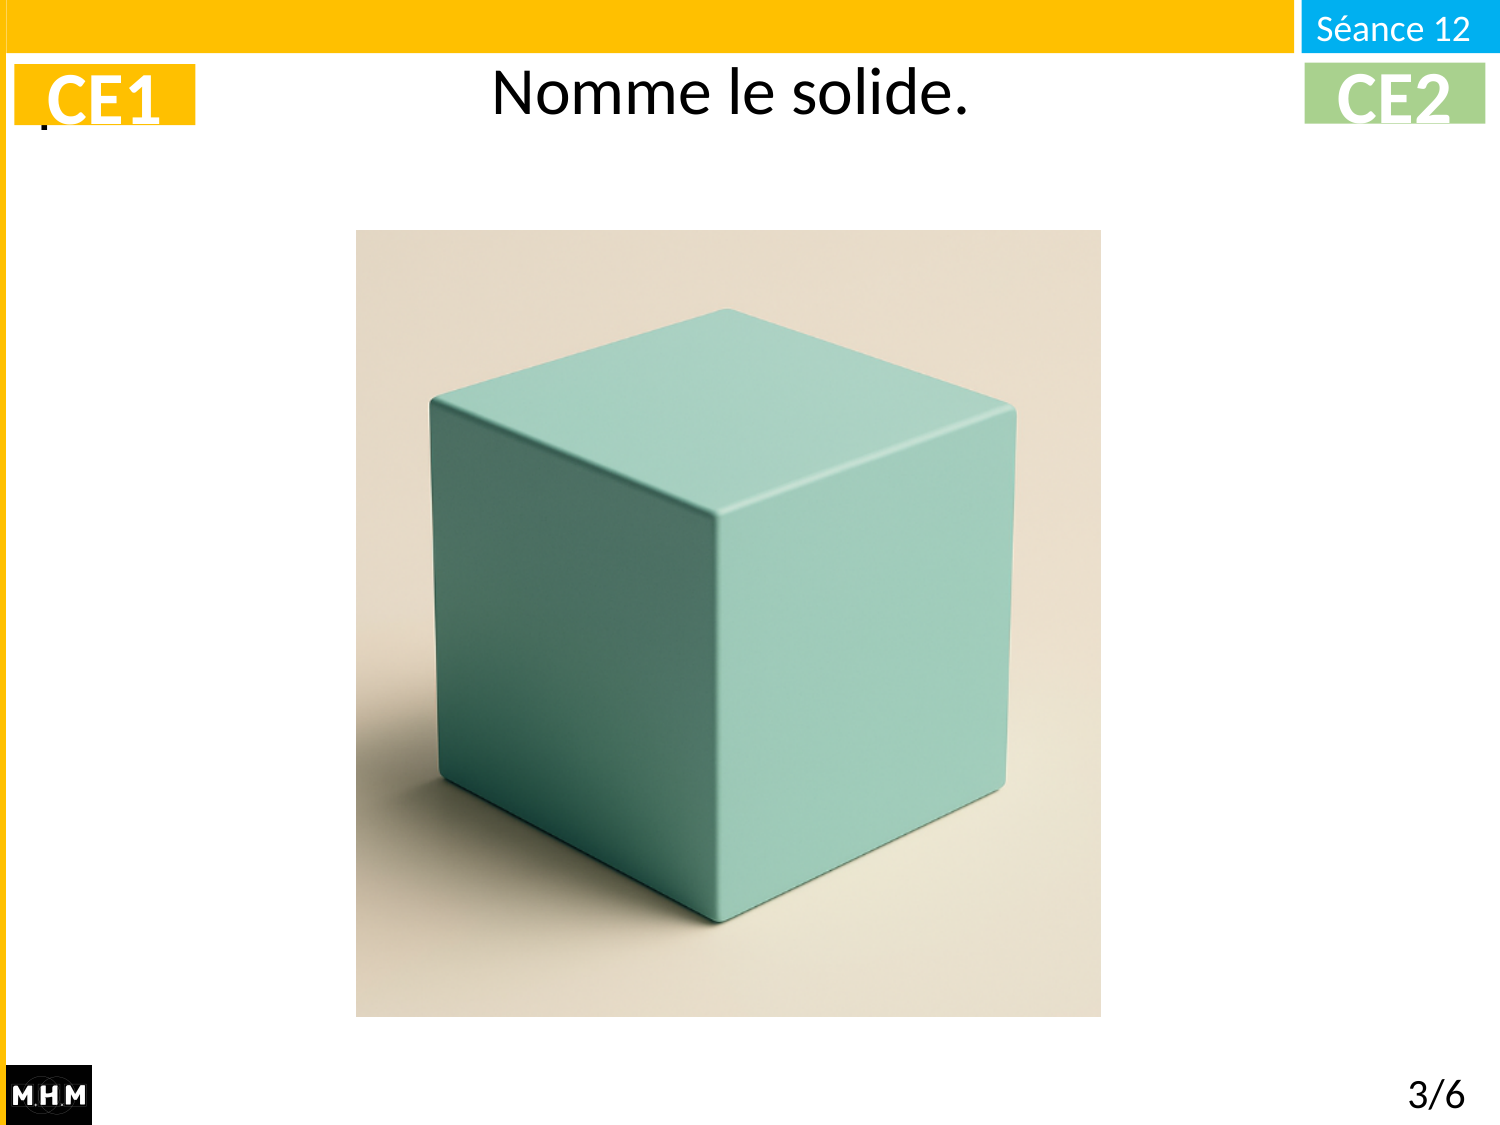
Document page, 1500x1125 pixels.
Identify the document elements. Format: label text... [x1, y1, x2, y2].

title Nomme le solide. [476, 48, 1024, 138]
picture [356, 230, 1101, 1017]
list 3/6 [1373, 1064, 1500, 1125]
text_box CE2 [1303, 62, 1487, 125]
text_box CE1 [13, 63, 196, 126]
picture [6, 1065, 92, 1125]
